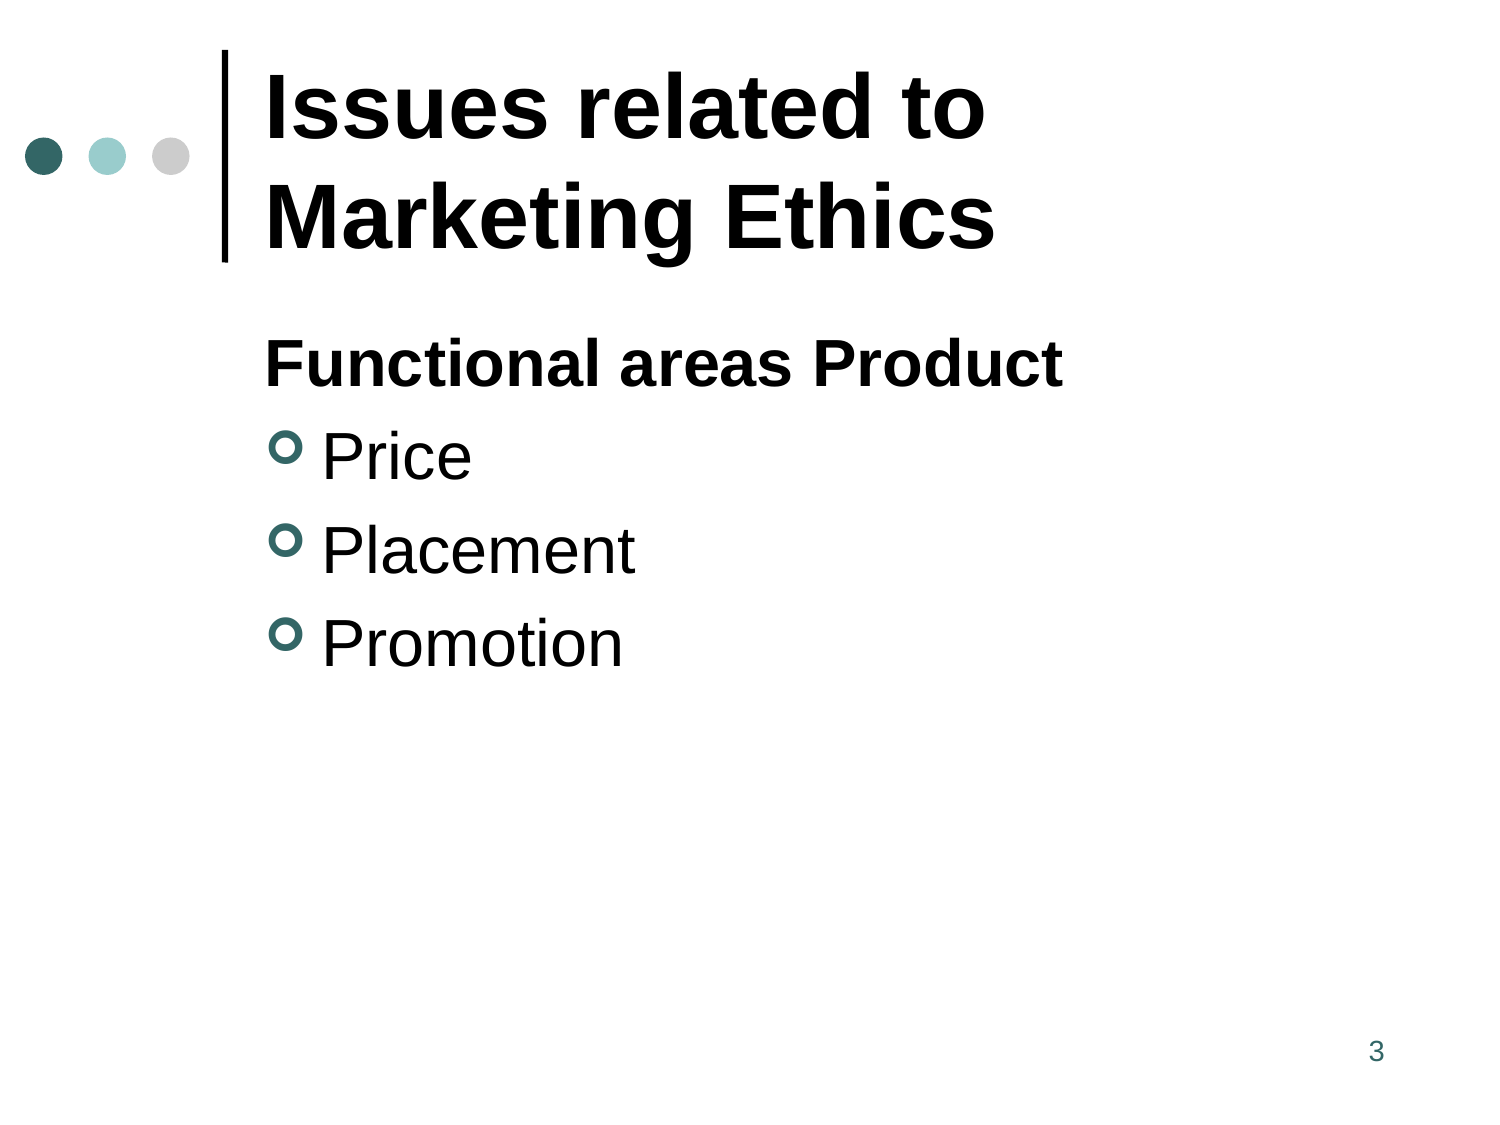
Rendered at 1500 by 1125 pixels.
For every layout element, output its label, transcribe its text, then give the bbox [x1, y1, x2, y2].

list Functional areas Product Price Placement Promotion [249, 312, 1400, 988]
slide_number 3 [1187, 1025, 1400, 1100]
title Issues related to Marketing Ethics [249, 31, 1400, 282]
